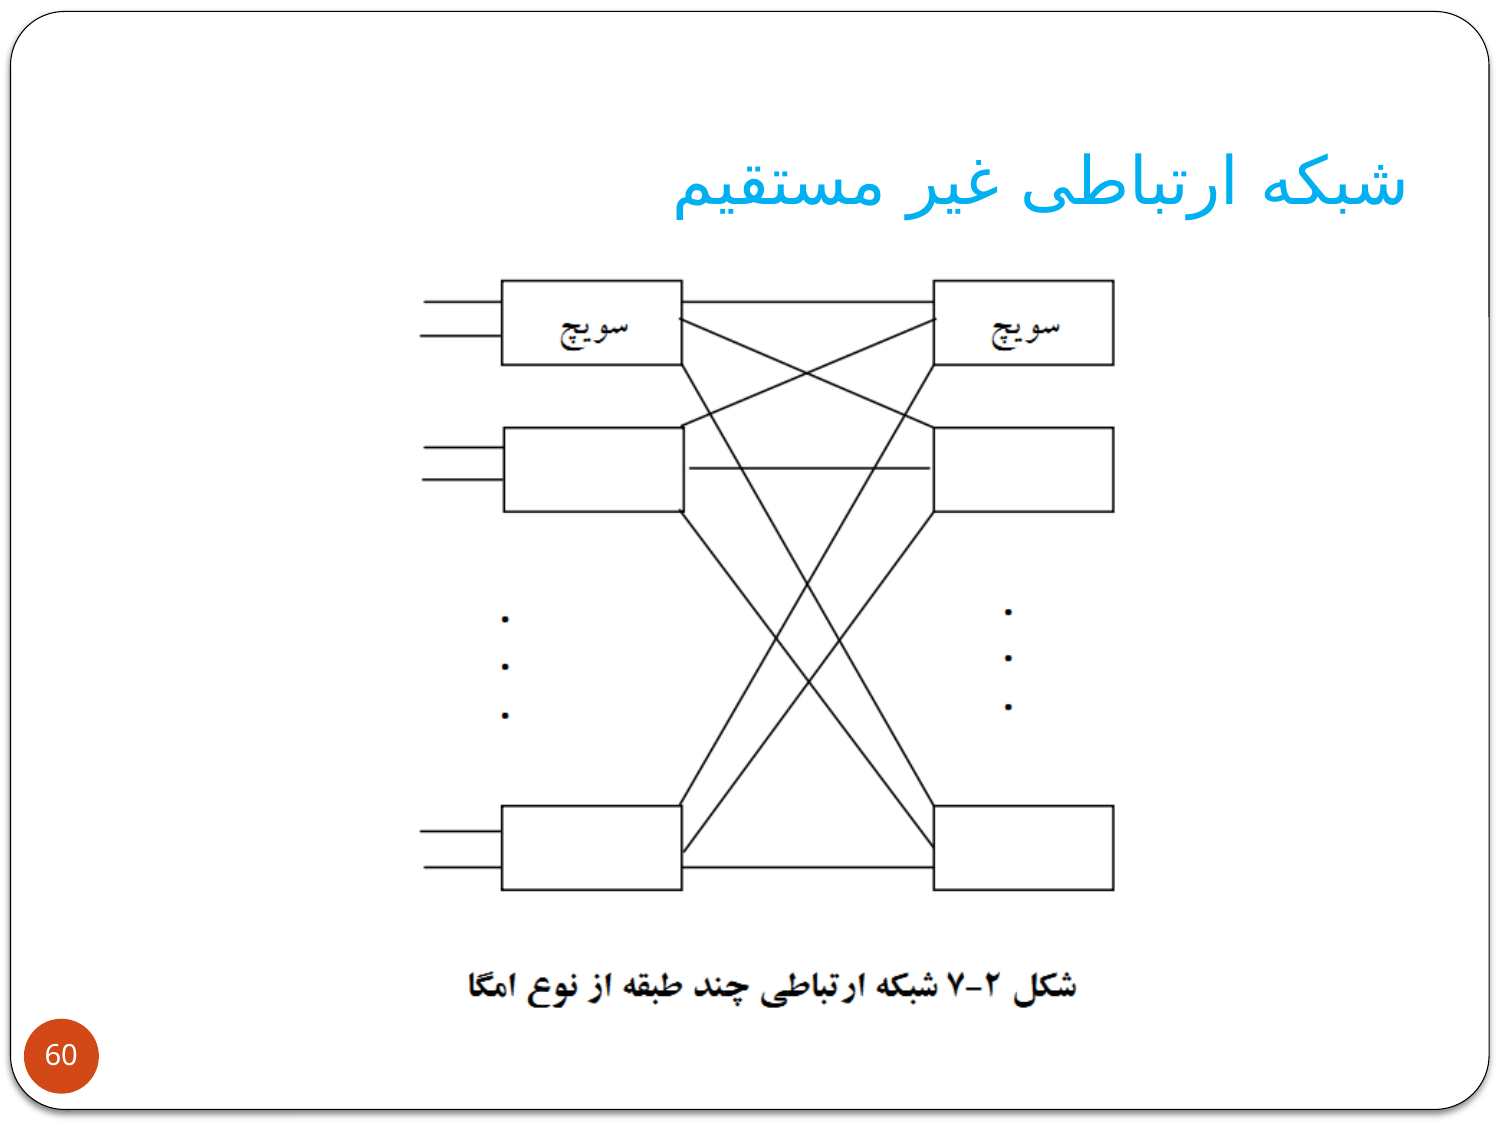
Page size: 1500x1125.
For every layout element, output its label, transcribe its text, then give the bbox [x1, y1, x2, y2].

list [399, 237, 1139, 1028]
title شبکه ارتباطی غیر مستقیم [150, 45, 1425, 233]
slide_number 60 [23, 1018, 99, 1094]
